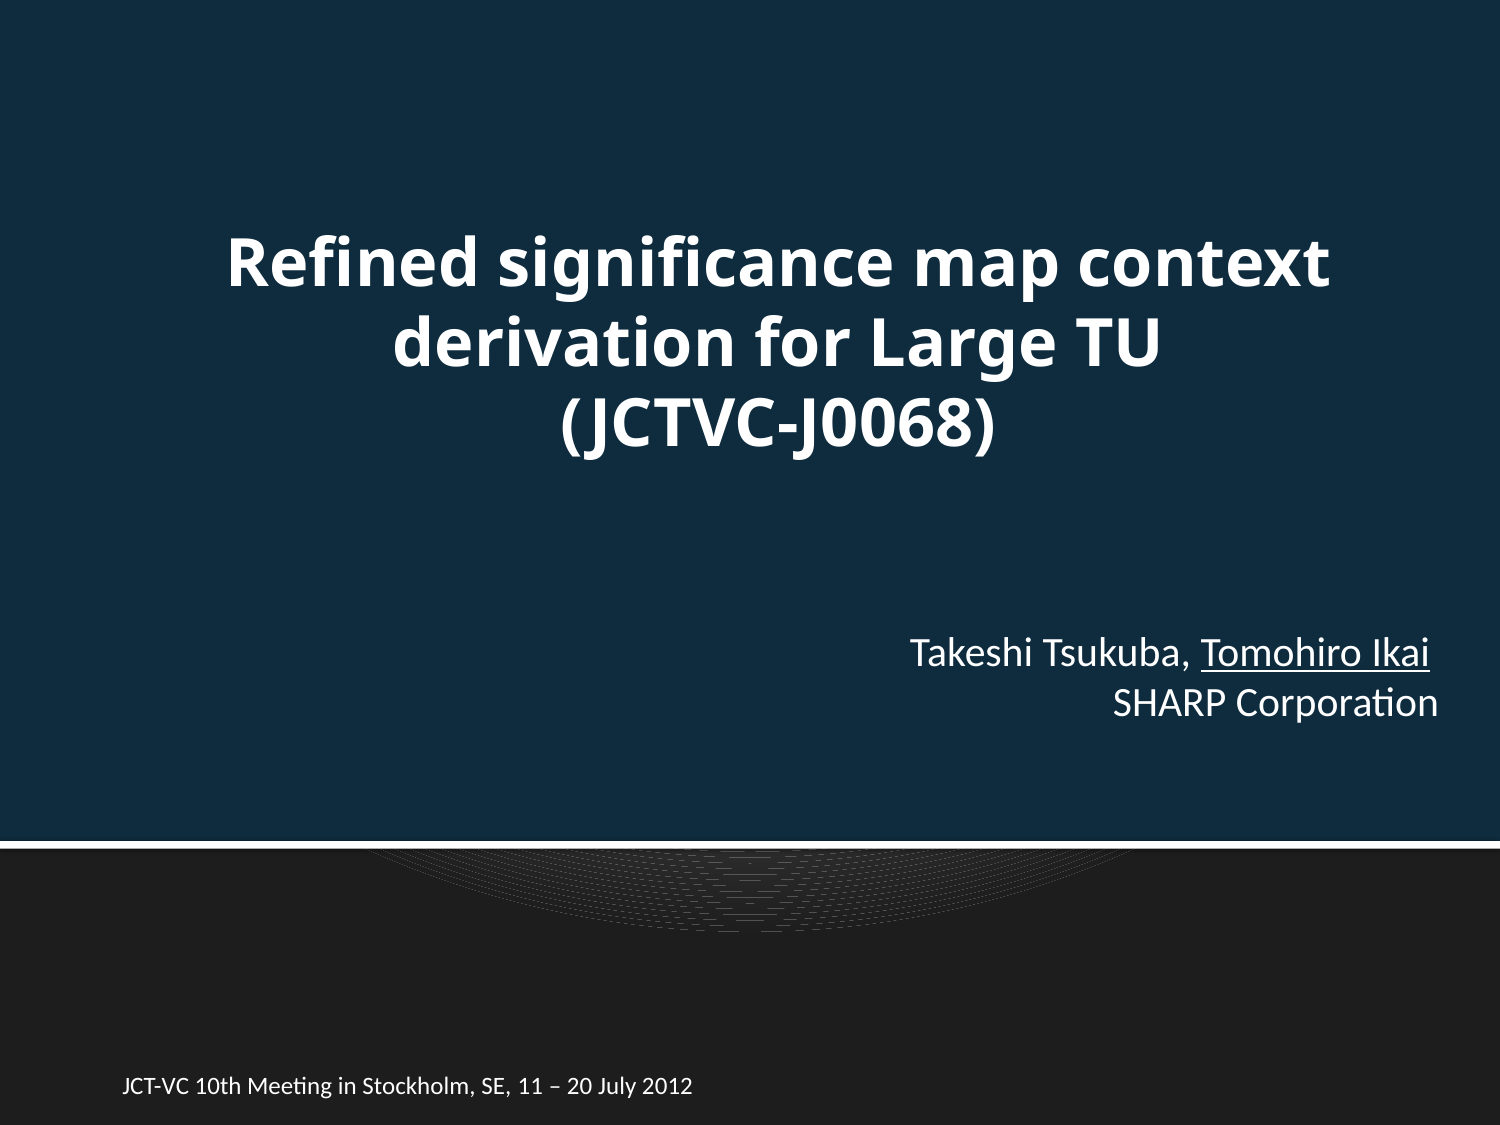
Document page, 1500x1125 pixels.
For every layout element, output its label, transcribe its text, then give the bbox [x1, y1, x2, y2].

subtitle Takeshi Tsukuba, Tomohiro Ikai SHARP Corporation [206, 550, 1448, 776]
list JCT-VC 10th Meeting in Stockholm, SE, 11 – 20 July 2012 [93, 1054, 810, 1125]
title Refined significance map context derivation for Large TU (JCTVC-J0068) [112, 219, 1438, 419]
